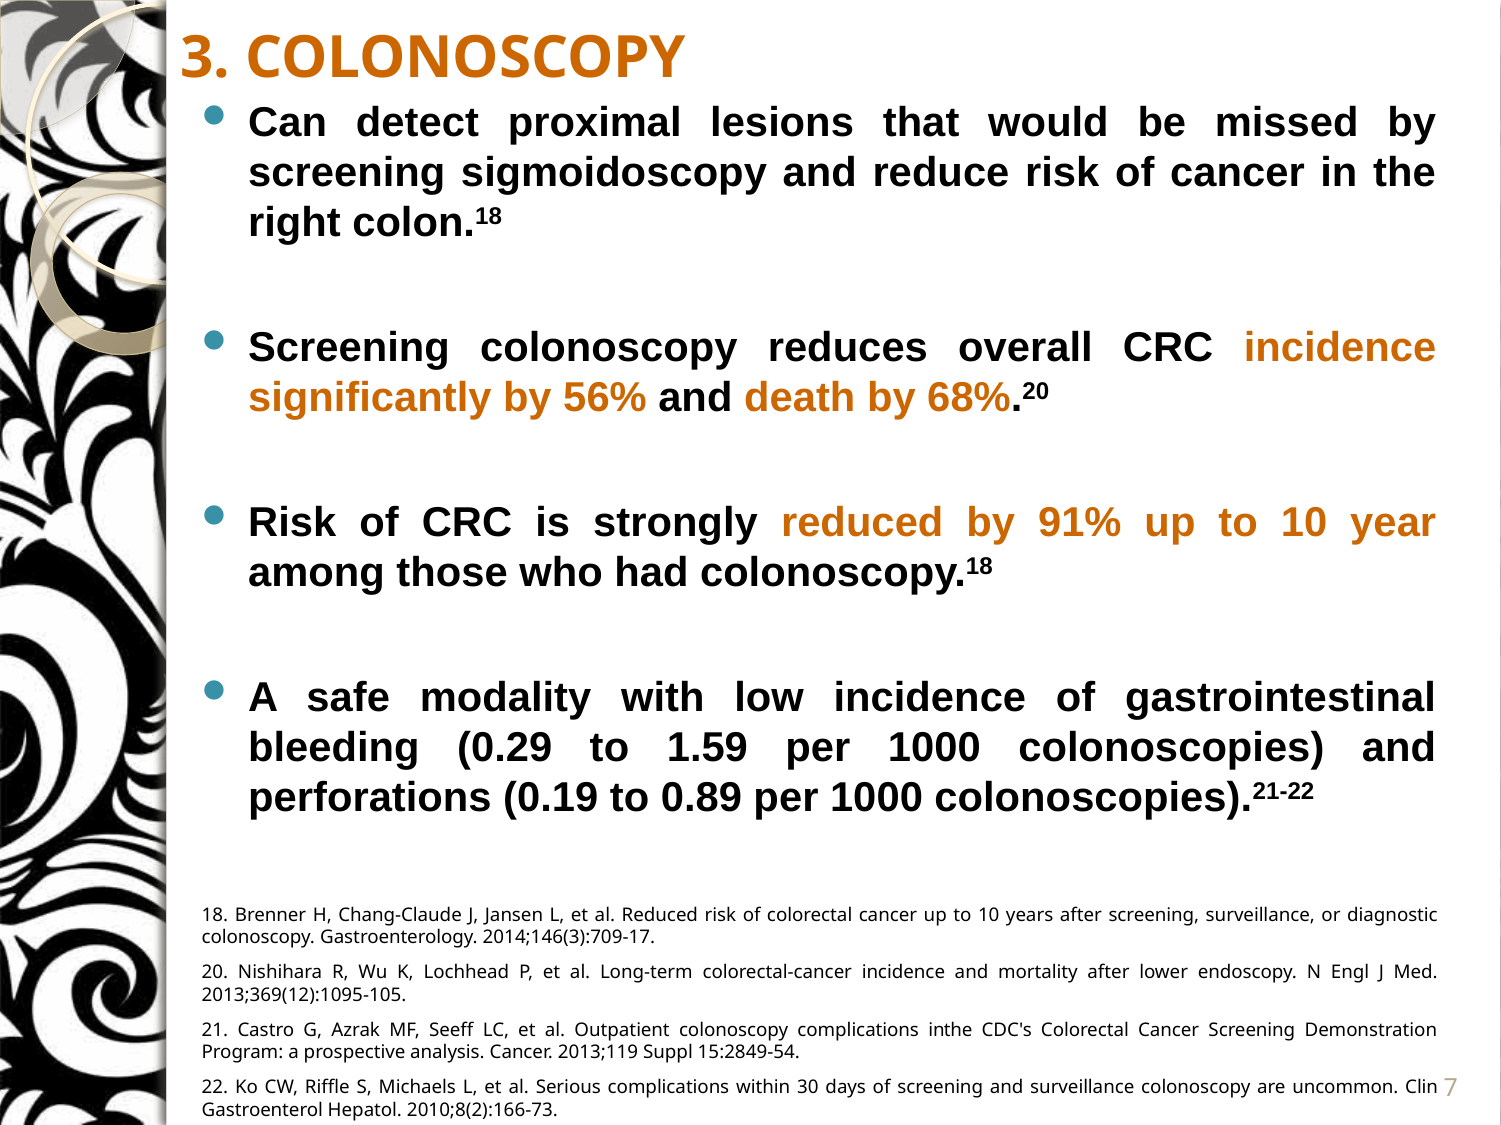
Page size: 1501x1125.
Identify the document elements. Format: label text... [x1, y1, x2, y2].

picture [53, 241, 158, 332]
picture [0, 134, 162, 1125]
picture [32, 13, 158, 207]
list Can detect proximal lesions that would be missed by screening sigmoidoscopy and reduce risk of cancer in the right colon.18 Screening colonoscopy reduces overall CRC incidence significantly by 56% and death by 68%.20 Risk of CRC is strongly reduced by 91% up to 10 year among those who had colonoscopy.18 A safe modality with low incidence of gastrointestinal bleeding (0.29 to 1.59 per 1000 colonoscopies) and perforations (0.19 to 0.89 per 1000 colonoscopies).21-22 18. Brenner H, Chang-Claude J, Jansen L, et al. Reduced risk of colorectal cancer up to 10 years after screening, surveillance, or diagnostic colonoscopy. Gastroenterology. 2014;146(3):709-17. 20. Nishihara R, Wu K, Lochhead P, et al. Long-term colorectal-cancer incidence and mortality after lower endoscopy. N Engl J Med. 2013;369(12):1095-105. 21. Castro G, Azrak MF, Seeff LC, et al. Outpatient colonoscopy complications inthe CDC's Colorectal Cancer Screening Demonstration Program: a prospective analysis. Cancer. 2013;119 Suppl 15:2849-54. 22. Ko CW, Riffle S, Michaels L, et al. Serious complications within 30 days of screening and surveillance colonoscopy are uncommon. Clin Gastroenterol Hepatol. 2010;8(2):166-73. [173, 87, 1452, 1110]
title 3. COLONOSCOPY [165, 0, 1323, 133]
picture [62, 195, 158, 279]
picture [136, 0, 159, 4]
slide_number 7 [1413, 1034, 1489, 1113]
